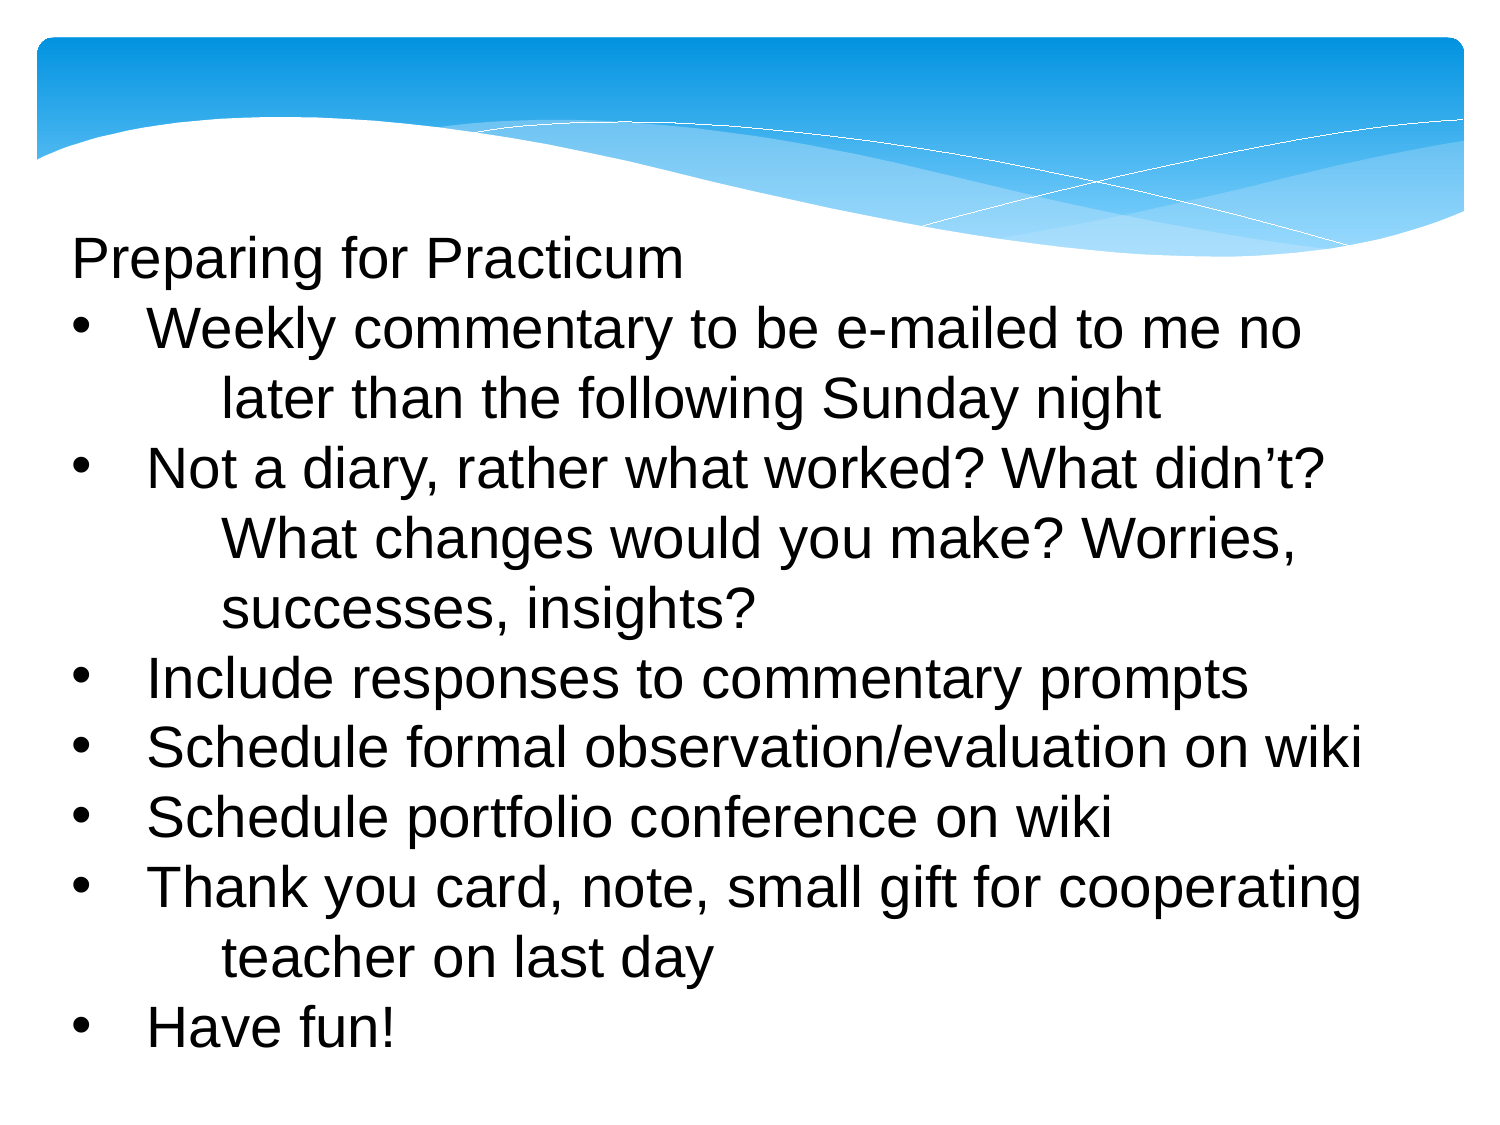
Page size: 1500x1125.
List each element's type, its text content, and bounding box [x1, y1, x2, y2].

text_box Preparing for Practicum Weekly commentary to be e-mailed to me no later than the following Sunday night Not a diary, rather what worked? What didn’t? What changes would you make? Worries, successes, insights? Include responses to commentary prompts Schedule formal observation/evaluation on wiki Schedule portfolio conference on wiki Thank you card, note, small gift for cooperating teacher on last day Have fun! [56, 212, 1500, 1067]
